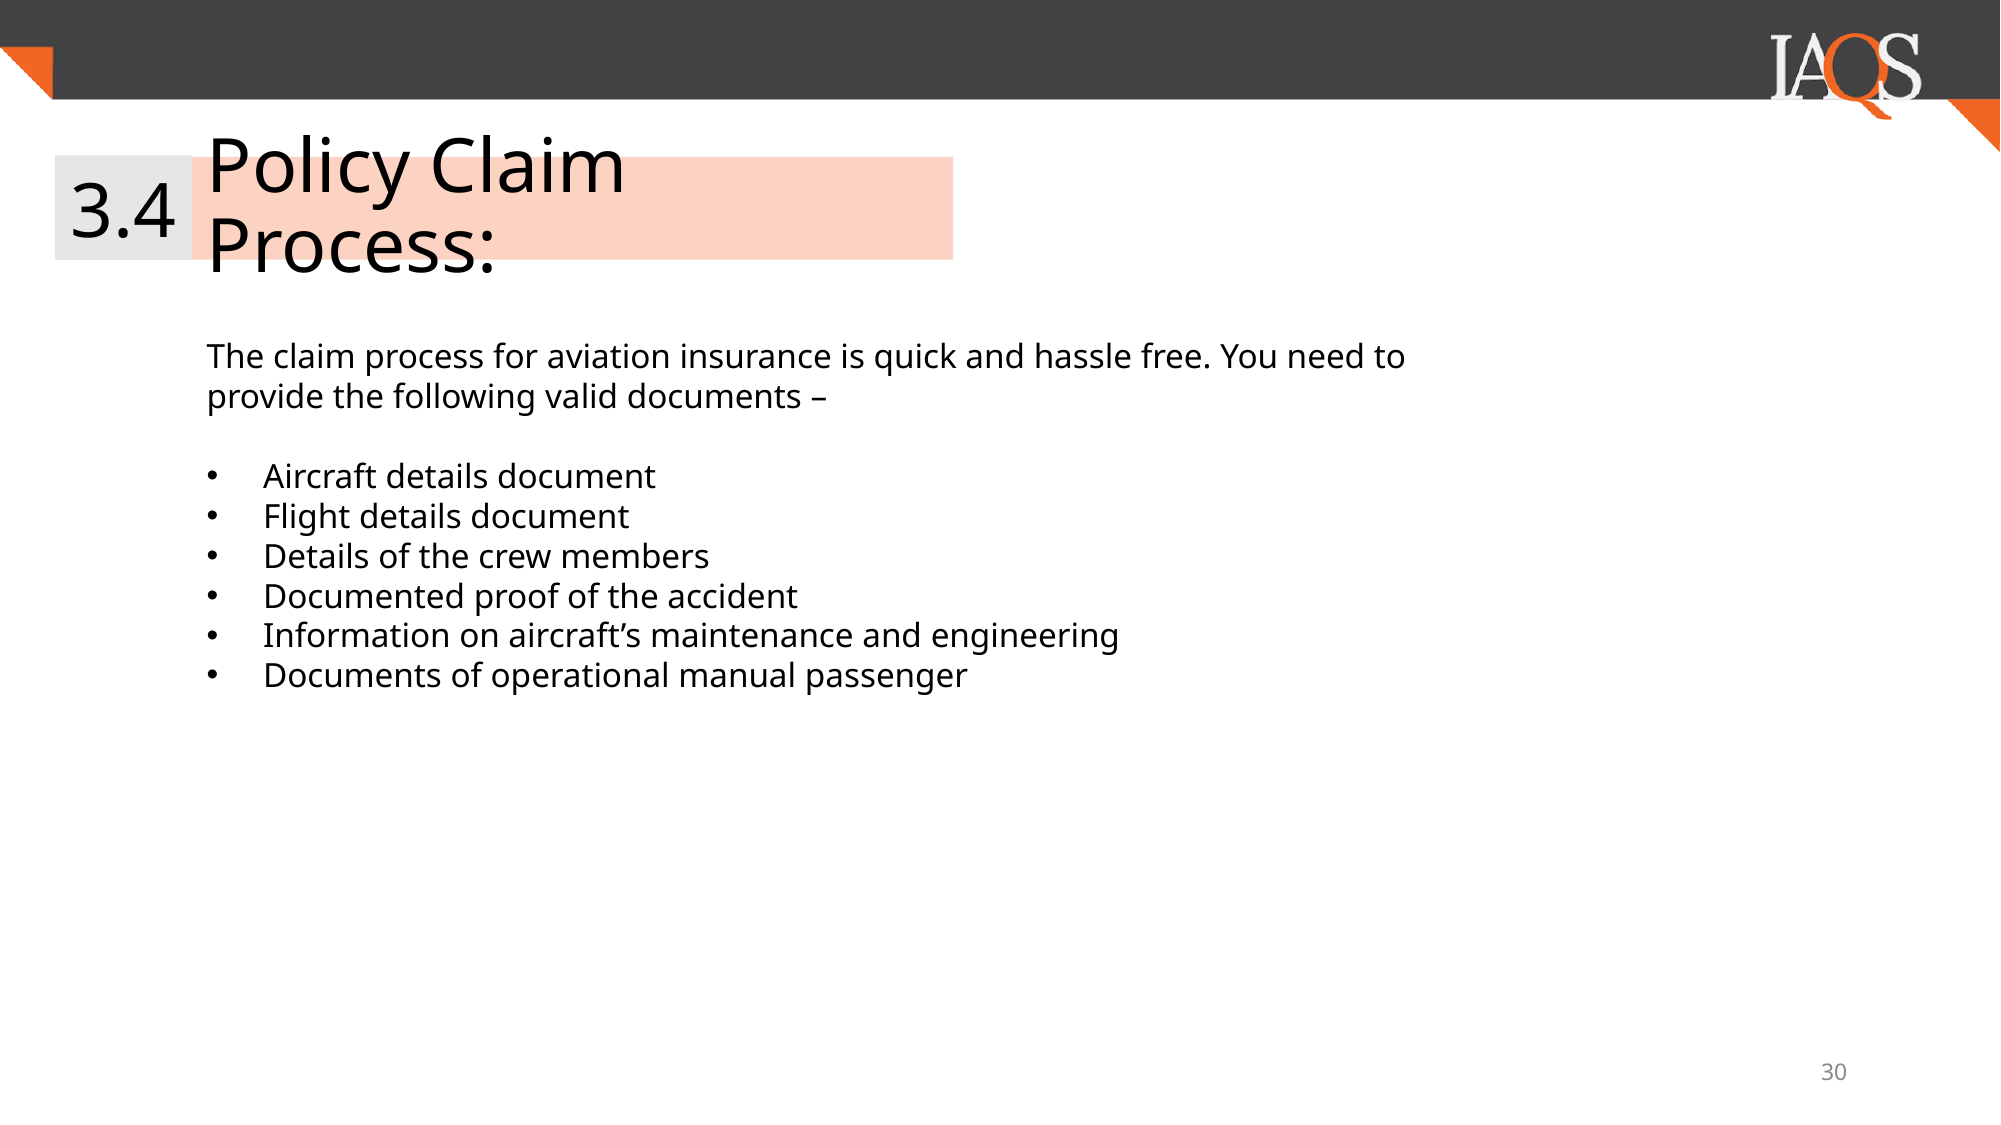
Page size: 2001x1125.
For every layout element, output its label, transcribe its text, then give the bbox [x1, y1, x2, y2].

picture [0, 0, 2000, 152]
slide_number ‹#› [1412, 1042, 1863, 1103]
text_box 3.4 [55, 155, 192, 261]
title Policy Claim Process: [192, 156, 954, 260]
text_box The claim process for aviation insurance is quick and hassle free. You need to provide the following valid documents – Aircraft details document Flight details document Details of the crew members Documented proof of the accident Information on aircraft’s maintenance and engineering Documents of operational manual passenger [191, 327, 1500, 782]
